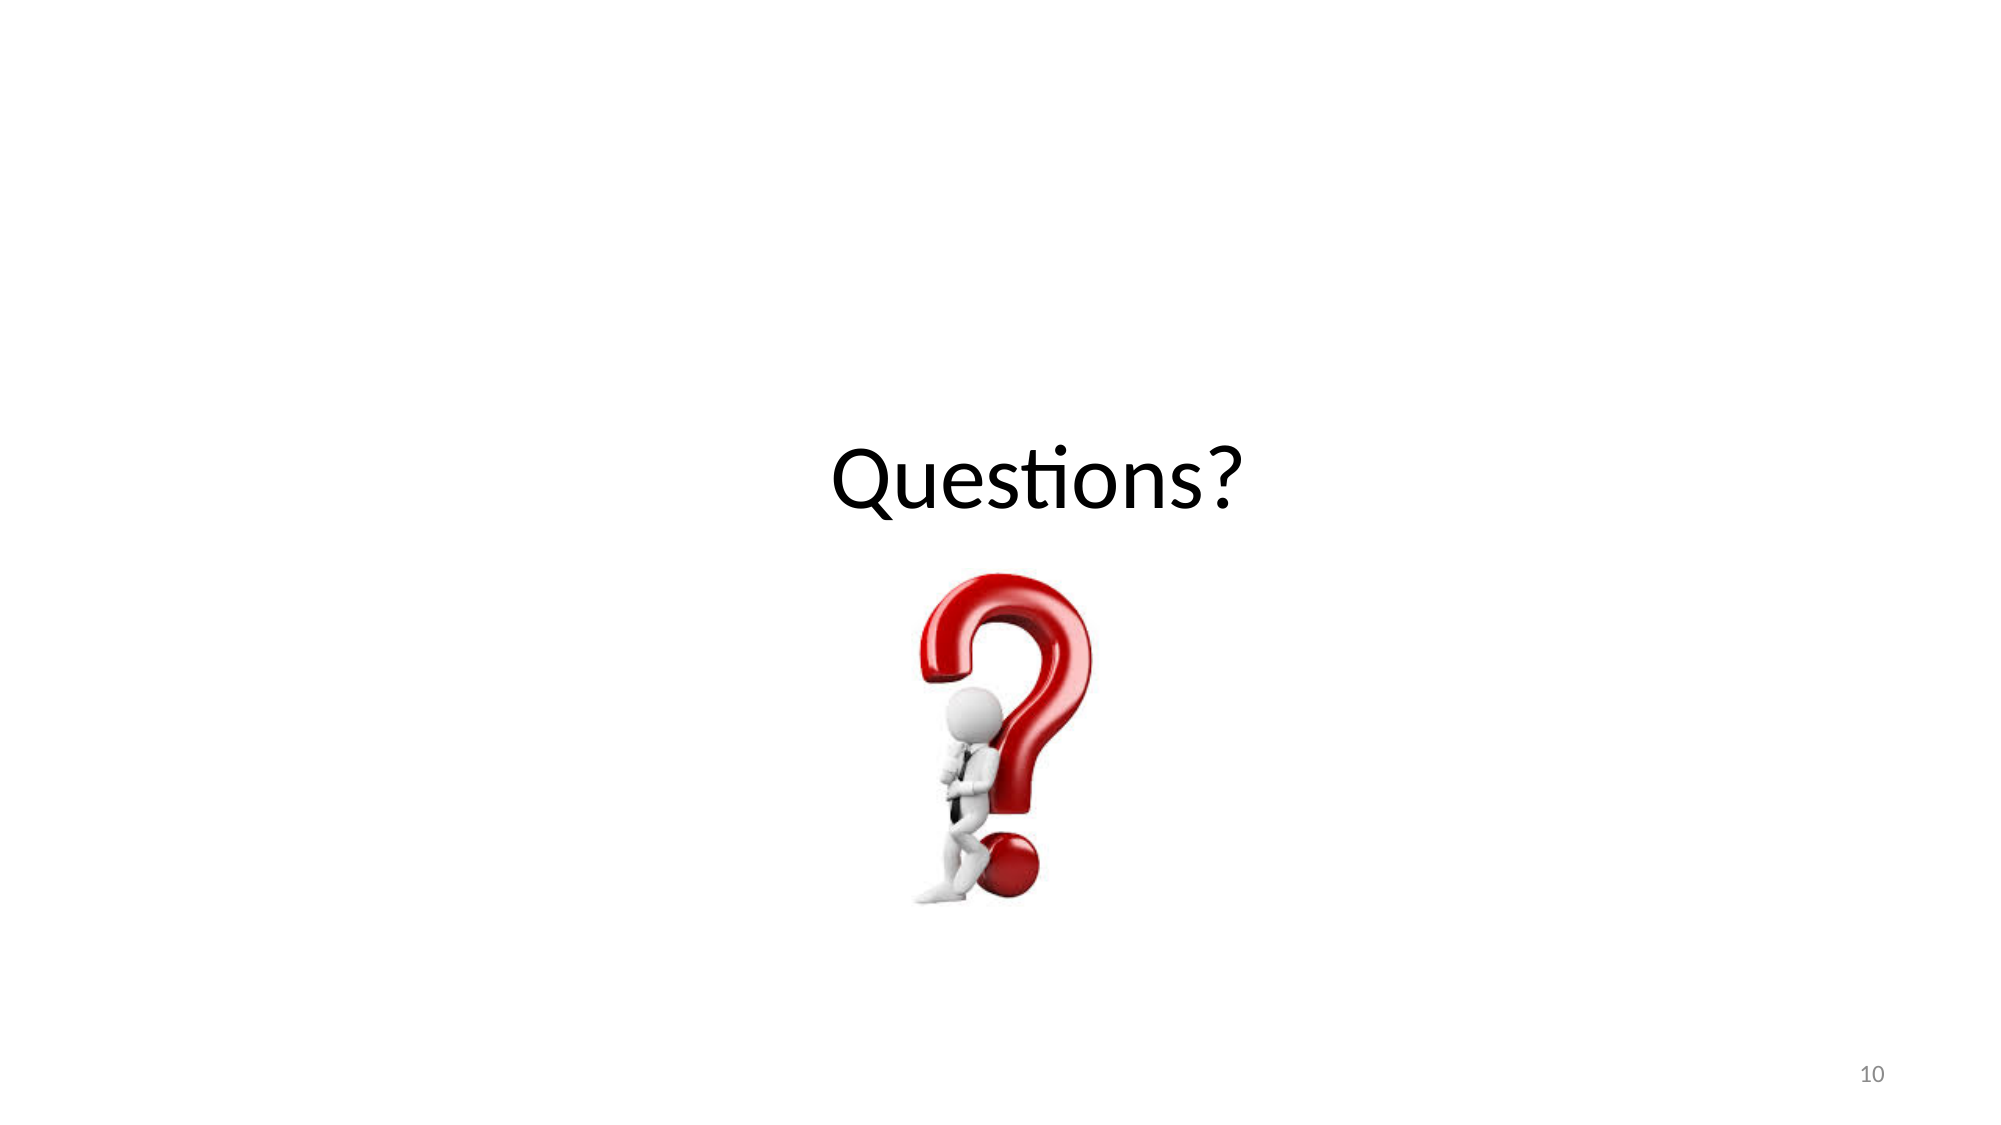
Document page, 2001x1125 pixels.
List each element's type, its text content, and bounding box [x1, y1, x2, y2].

list Questions? [300, 137, 1713, 1063]
picture [823, 568, 1176, 921]
slide_number 10 [1433, 1042, 1900, 1103]
